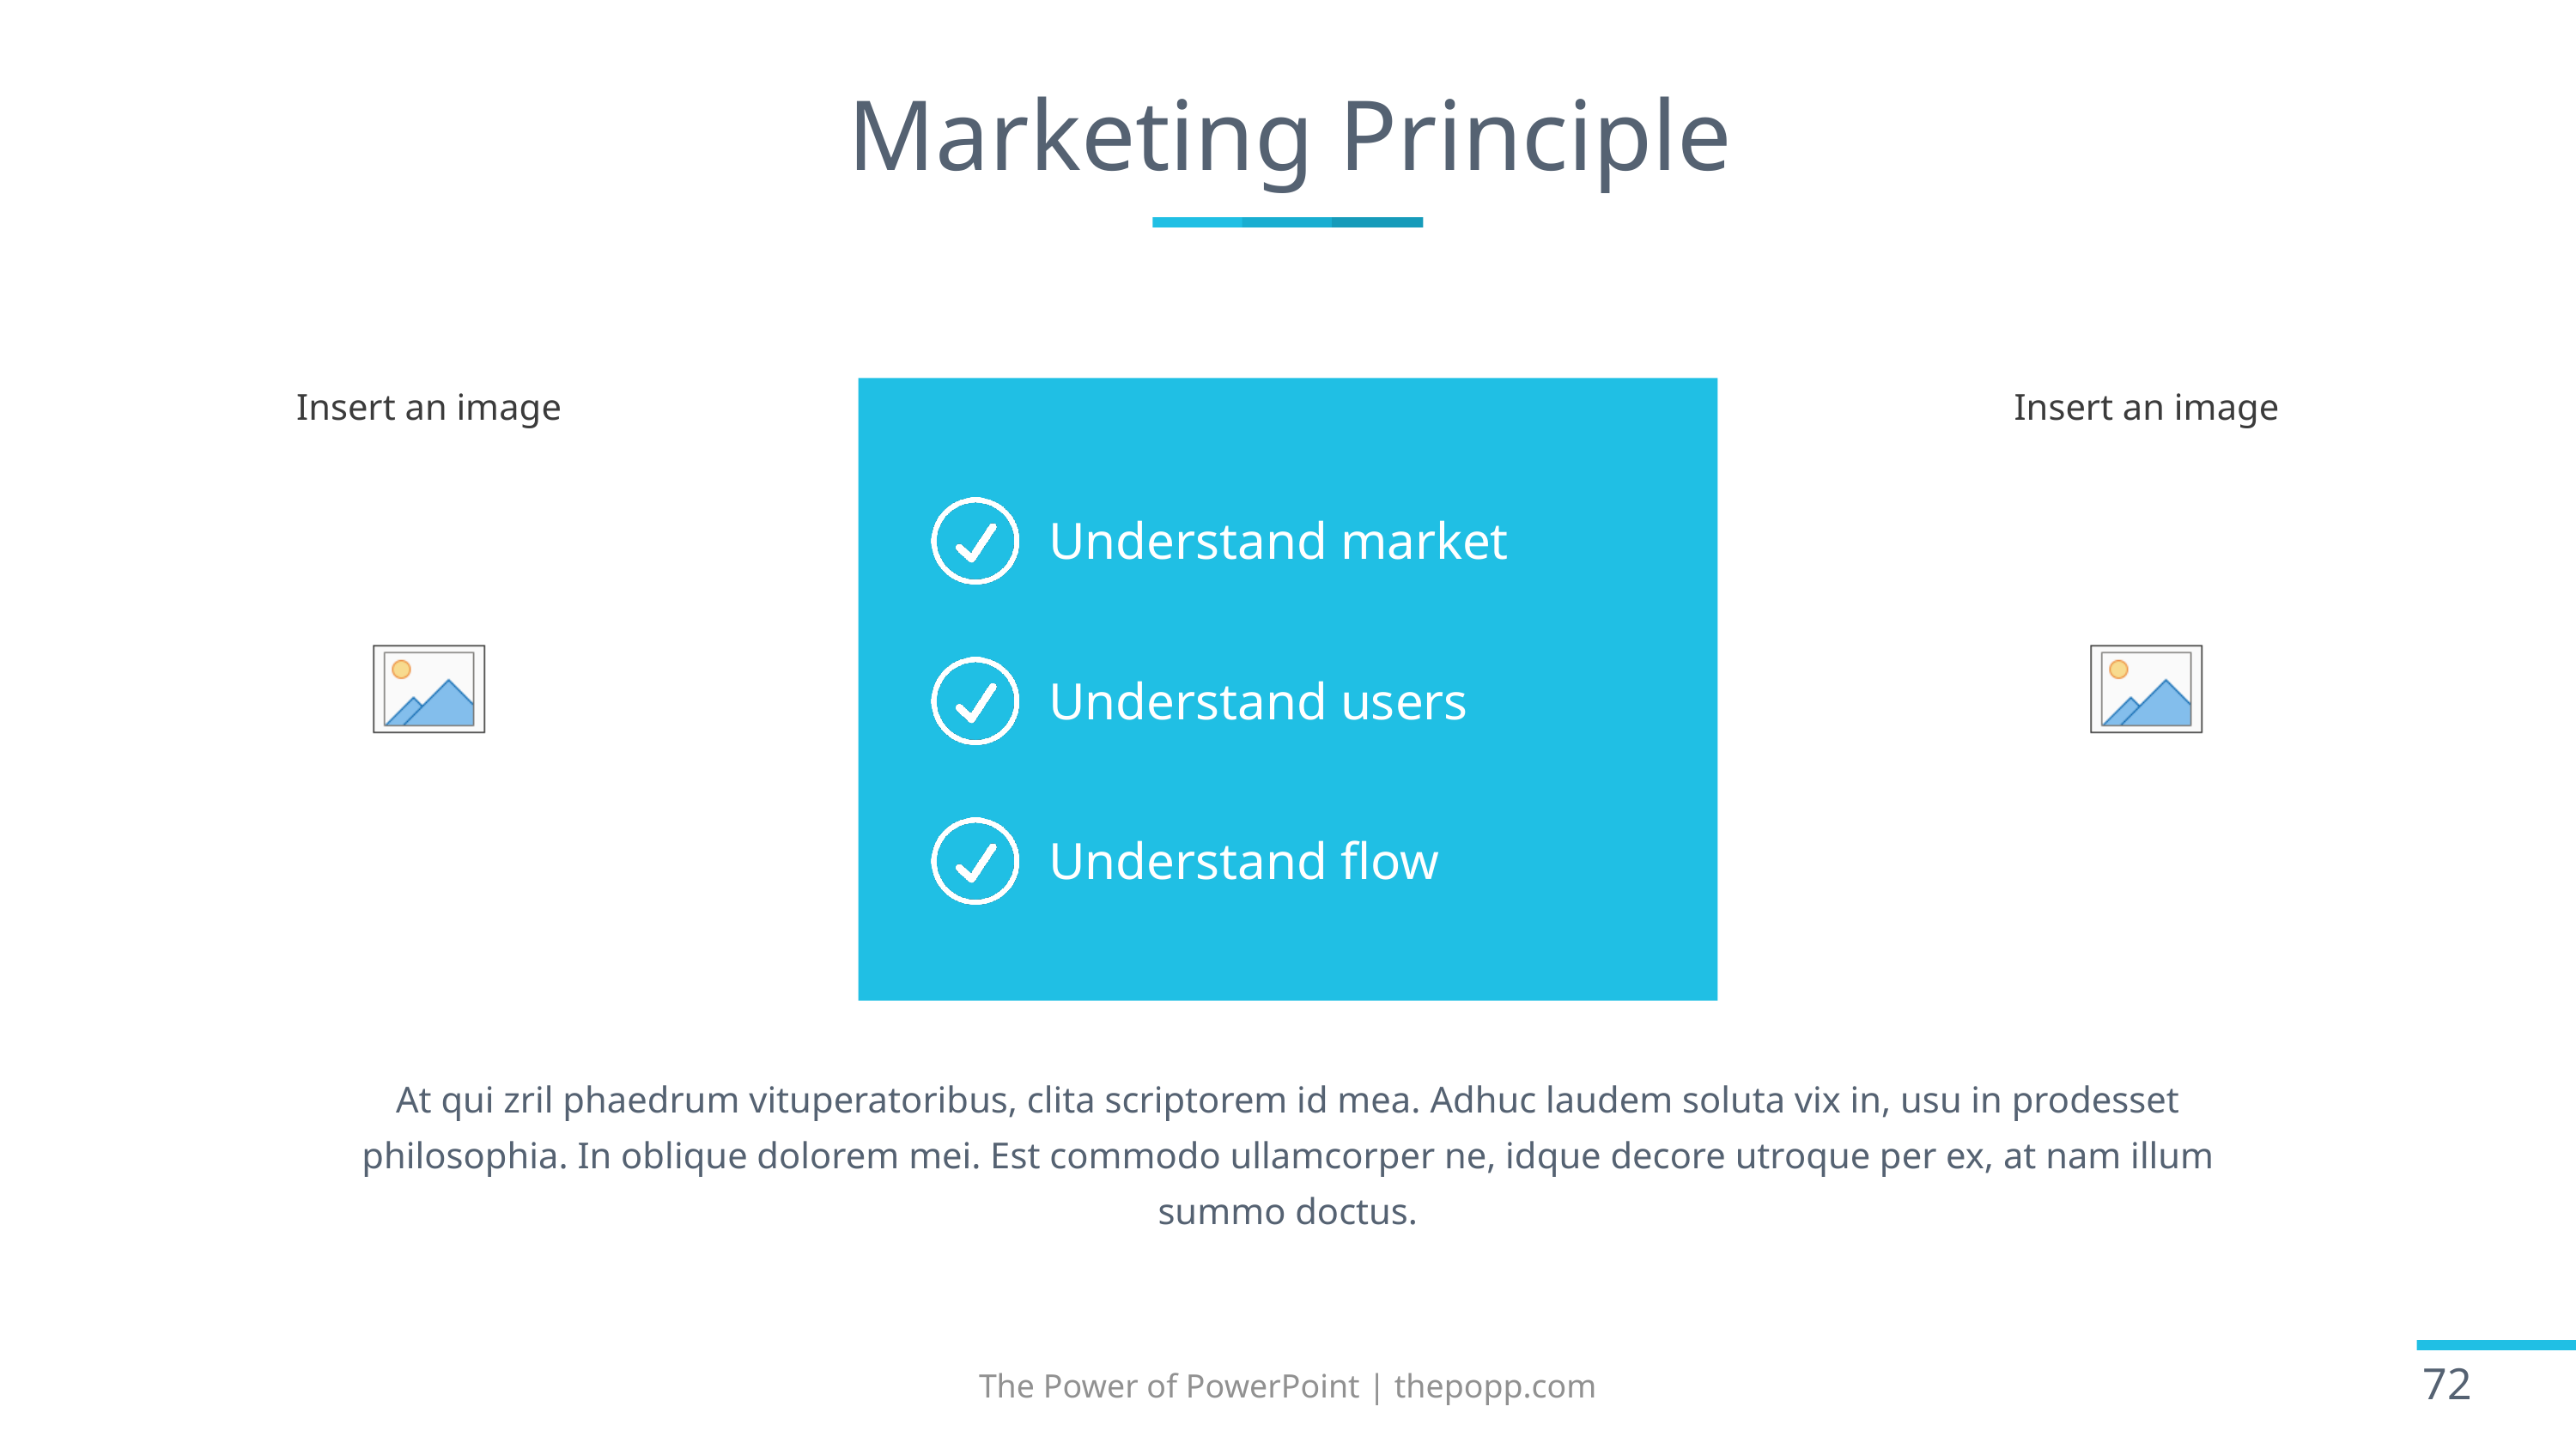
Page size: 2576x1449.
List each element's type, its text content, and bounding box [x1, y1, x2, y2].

picture [1717, 378, 2576, 1001]
picture [931, 657, 1019, 745]
list At qui zril phaedrum vituperatoribus, clita scriptorem id mea. Adhuc laudem soluta vix in, usu in prodesset philosophia. In oblique dolorem mei. Est commodo ullamcorper ne, idque decore utroque per ex, at nam illum summo doctus. [337, 1026, 2239, 1270]
slide_number 72 [2409, 1351, 2576, 1421]
list Understand users [1036, 646, 1643, 753]
list Understand market [1036, 487, 1643, 592]
picture [931, 497, 1019, 585]
footer The Power of PowerPoint | thepopp.com [853, 1349, 1723, 1427]
picture [0, 378, 859, 1001]
list Understand flow [1036, 806, 1643, 912]
title Marketing Principle [69, 49, 2512, 230]
picture [931, 817, 1019, 905]
